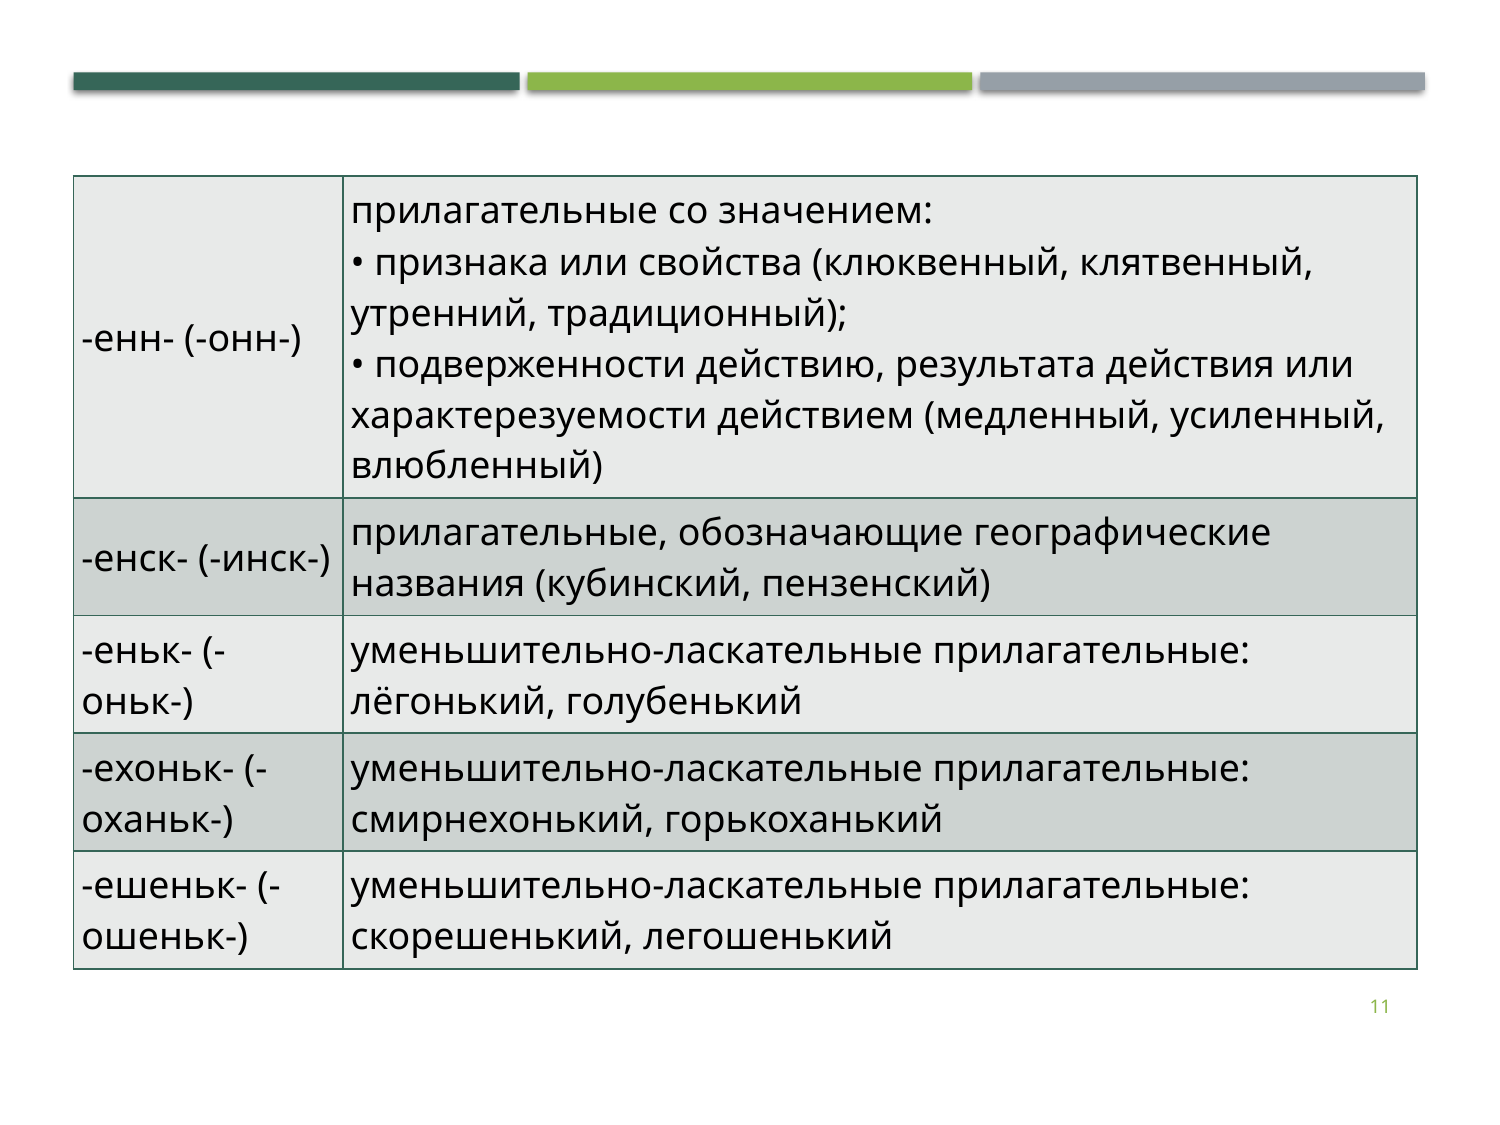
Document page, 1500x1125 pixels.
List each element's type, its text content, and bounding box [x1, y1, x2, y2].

table_header прилагательные со значением: • признака или свойства (клюквенный, клятвенный, утренний, традиционный); • подверженности действию, результата действия или характерезуемости действием (медленный, усиленный, влюбленный) [344, 177, 1416, 497]
table_cell -ехоньк- (-оханьк-) [74, 734, 342, 850]
table_cell -еньк- (-оньк-) [74, 616, 342, 732]
slide_number 11 [1279, 977, 1406, 1037]
table_header -енн- (-онн-) [74, 177, 342, 497]
table_cell уменьшительно-ласкательные прилагательные: смирнехонький, горькоханький [344, 734, 1416, 850]
table_cell -енск- (-инск-) [74, 499, 342, 615]
table_cell -ешеньк- (-ошеньк-) [74, 852, 342, 968]
table_cell уменьшительно-ласкательные прилагательные: лёгонький, голубенький [344, 616, 1416, 732]
table_cell уменьшительно-ласкательные прилагательные: скорешенький, легошенький [344, 852, 1416, 968]
table_cell прилагательные, обозначающие географические названия (кубинский, пензенский) [344, 499, 1416, 615]
